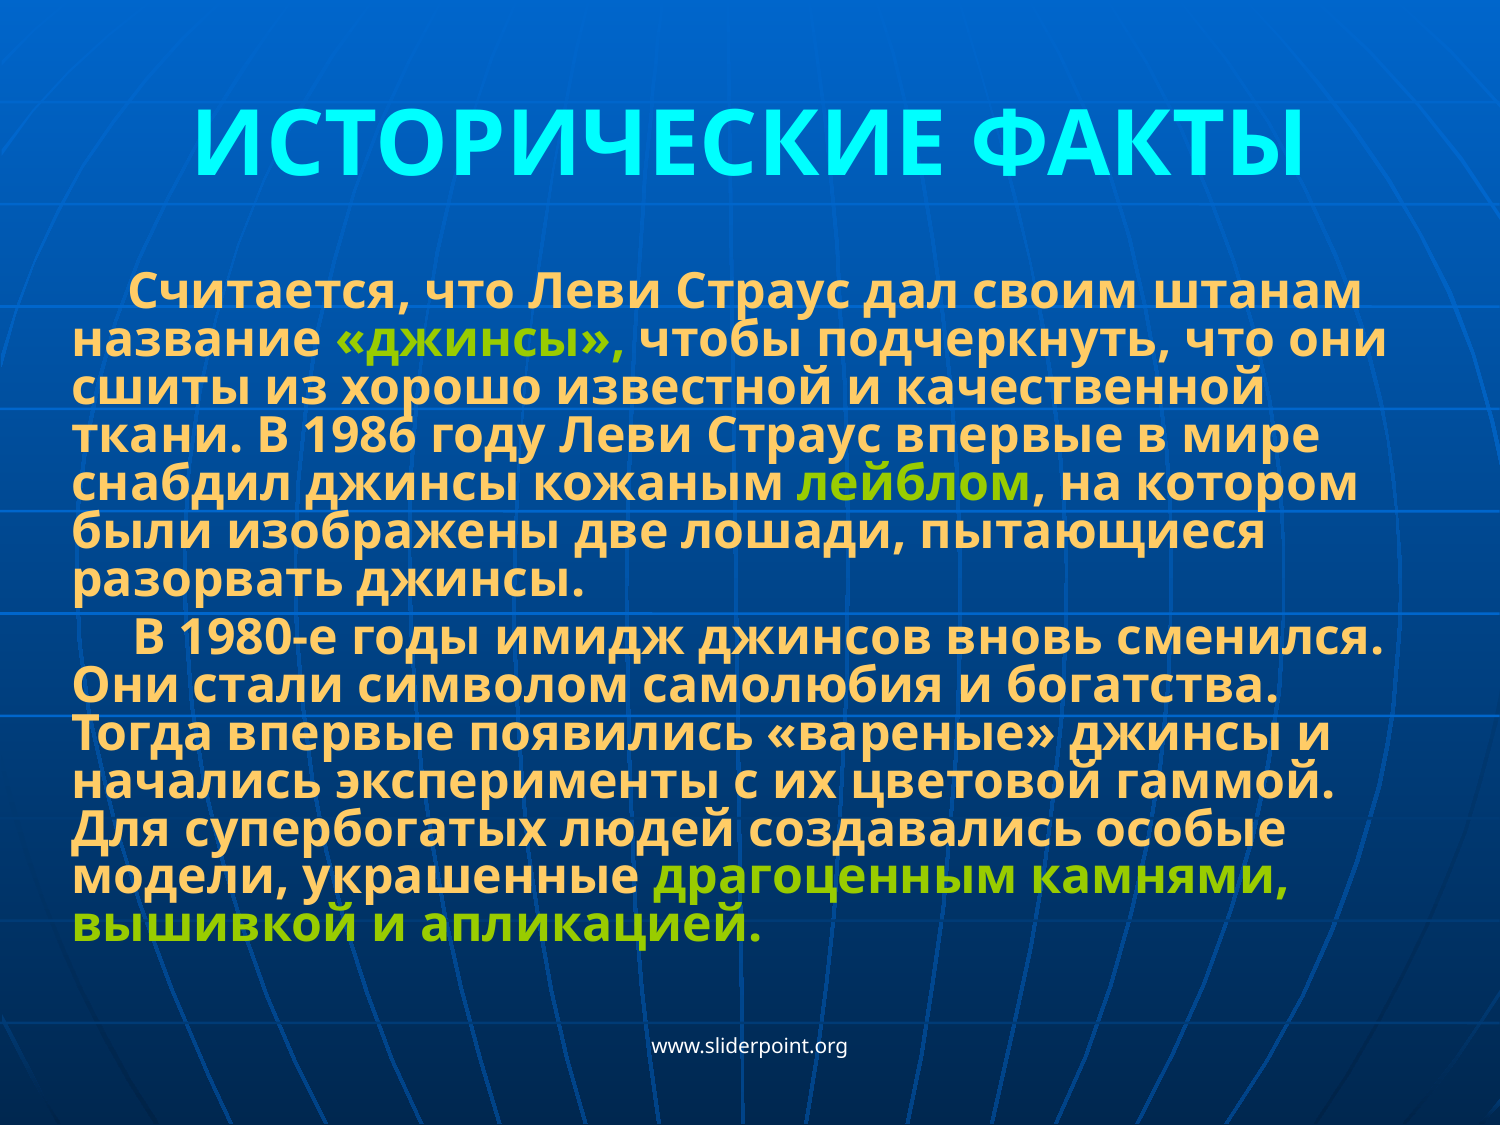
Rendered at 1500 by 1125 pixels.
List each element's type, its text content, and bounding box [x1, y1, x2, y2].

list Считается, что Леви Страус дал своим штанам название «джинсы», чтобы подчеркнуть, что они сшиты из хорошо известной и качественной ткани. В 1986 году Леви Страус впервые в мире снабдил джинсы кожаным лейблом, на котором были изображены две лошади, пытающиеся разорвать джинсы. В 1980-е годы имидж джинсов вновь сменился. Они стали символом самолюбия и богатства. Тогда впервые появились «вареные» джинсы и начались эксперименты с их цветовой гаммой. Для супербогатых людей создавались особые модели, украшенные драгоценным камнями, вышивкой и апликацией. [0, 262, 1426, 1125]
title ИСТОРИЧЕСКИЕ ФАКТЫ [74, 45, 1426, 233]
footer www.sliderpoint.org [512, 1024, 988, 1101]
